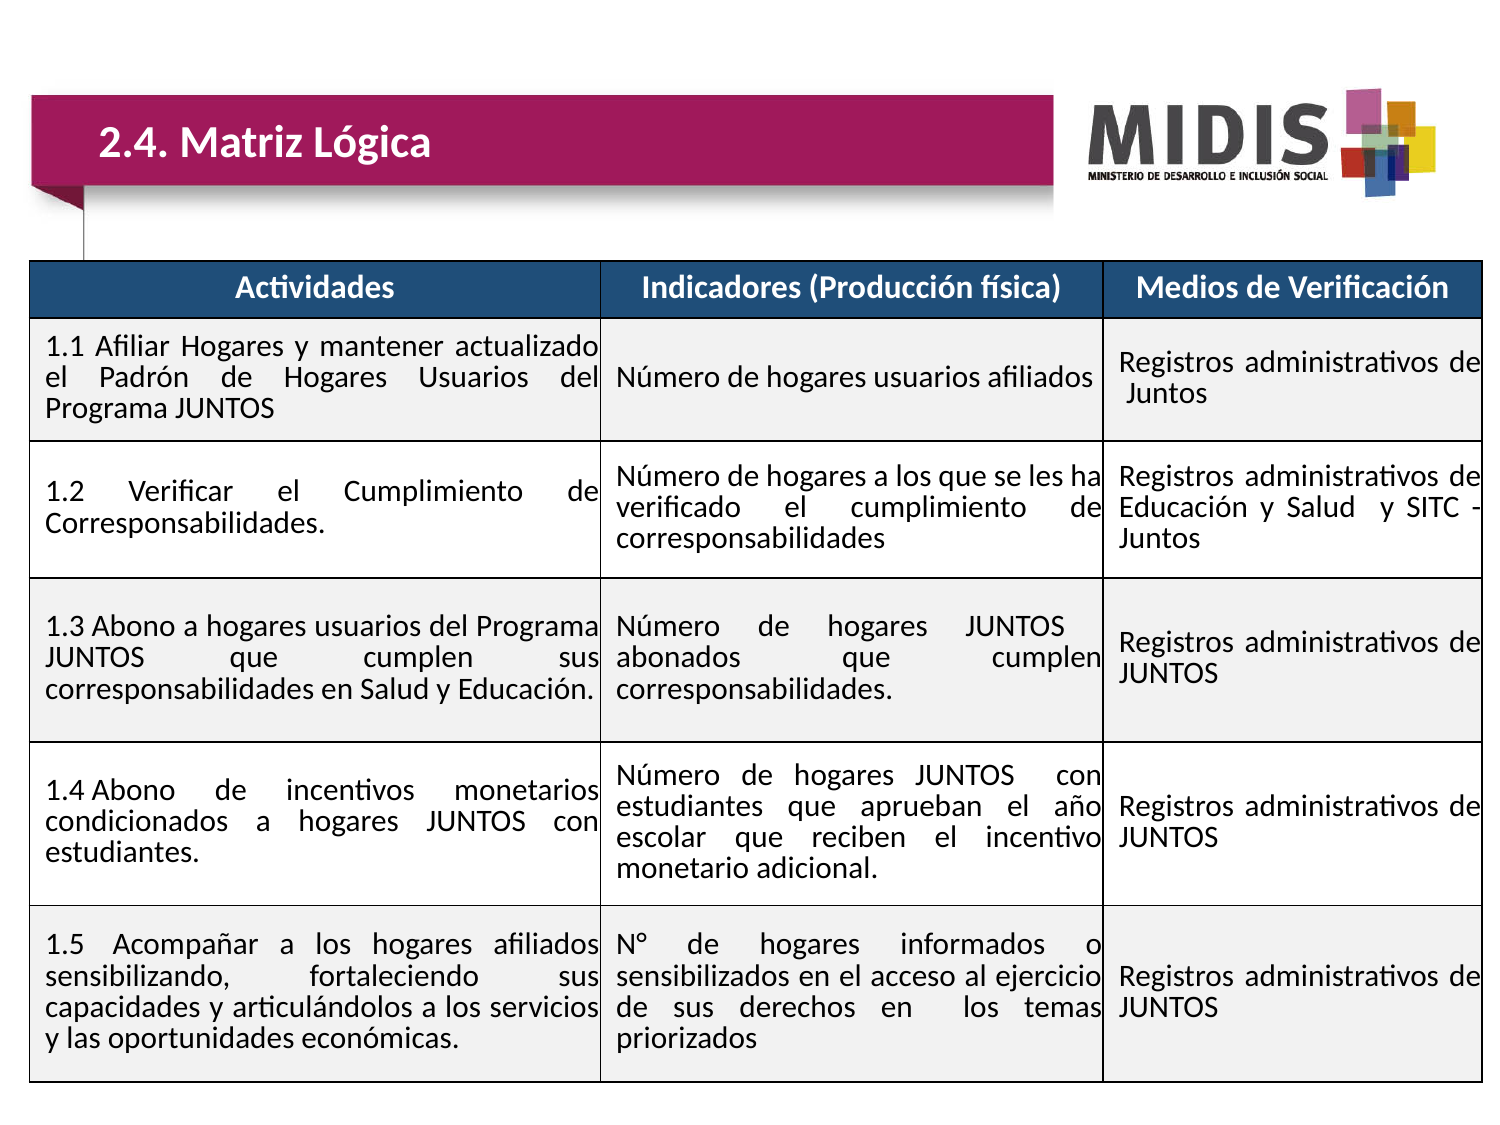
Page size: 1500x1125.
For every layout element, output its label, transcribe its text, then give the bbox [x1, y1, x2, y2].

table_cell 1.3 Abono a hogares usuarios del Programa JUNTOS que cumplen sus corresponsabilidades en Salud y Educación. [30, 579, 600, 741]
table_cell Registros administrativos de JUNTOS [1104, 906, 1481, 1081]
table_header Medios de Verificación [1104, 262, 1481, 317]
table_header Actividades [30, 262, 600, 317]
table_cell 1.1 Afiliar Hogares y mantener actualizado el Padrón de Hogares Usuarios del Programa JUNTOS [30, 319, 600, 440]
table_cell Número de hogares JUNTOS con estudiantes que aprueban el año escolar que reciben el incentivo monetario adicional. [601, 743, 1102, 905]
table_cell Número de hogares JUNTOS abonados que cumplen corresponsabilidades. [601, 579, 1102, 741]
text_box 2.4. Matriz Lógica [85, 104, 1004, 173]
table_cell Registros administrativos de JUNTOS [1104, 579, 1481, 741]
table_cell Registros administrativos de Juntos [1104, 319, 1481, 440]
table_cell N° de hogares informados o sensibilizados en el acceso al ejercicio de sus derechos en los temas priorizados [601, 906, 1102, 1081]
table_cell 1.5 Acompañar a los hogares afiliados sensibilizando, fortaleciendo sus capacidades y articulándolos a los servicios y las oportunidades económicas. [30, 906, 600, 1081]
table_header Indicadores (Producción física) [601, 262, 1102, 317]
table_cell Registros administrativos de Educación y Salud y SITC - Juntos [1104, 442, 1481, 577]
table_cell Número de hogares a los que se les ha verificado el cumplimiento de corresponsabilidades [601, 442, 1102, 577]
table_cell Registros administrativos de JUNTOS [1104, 743, 1481, 905]
table_cell 1.2 Verificar el Cumplimiento de Corresponsabilidades. [30, 442, 600, 577]
table_cell Número de hogares usuarios afiliados [601, 319, 1102, 440]
table_cell 1.4 Abono de incentivos monetarios condicionados a hogares JUNTOS con estudiantes. [30, 743, 600, 905]
picture [0, 0, 1500, 1125]
